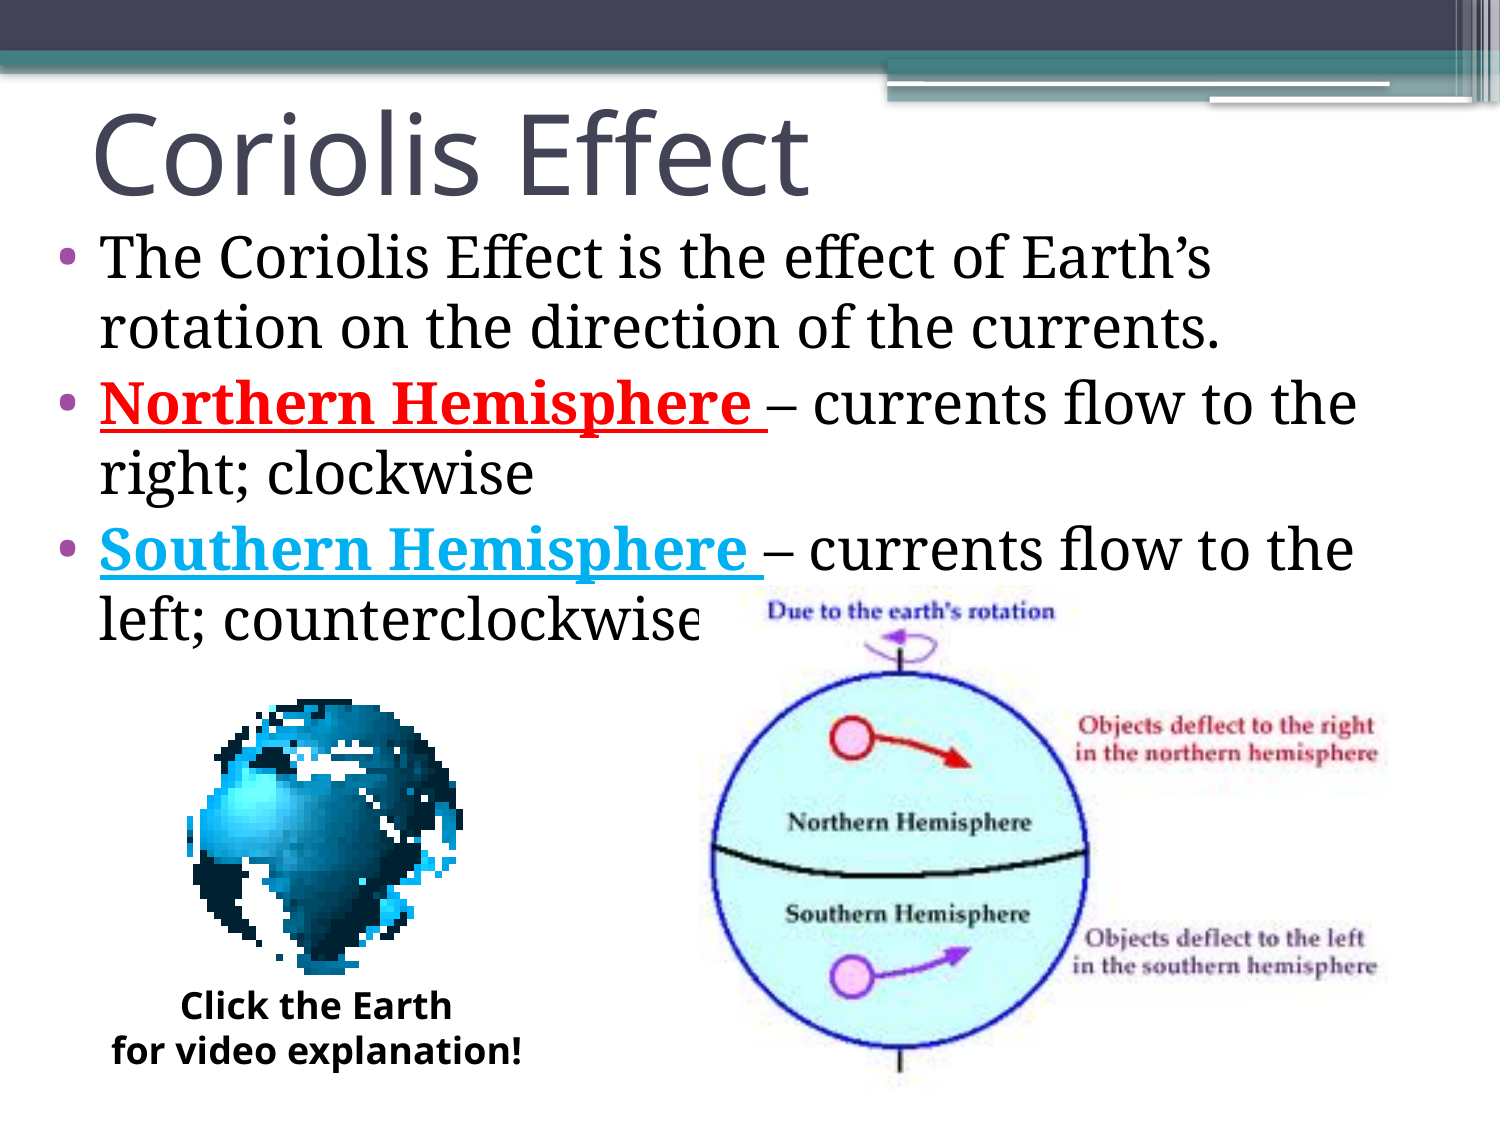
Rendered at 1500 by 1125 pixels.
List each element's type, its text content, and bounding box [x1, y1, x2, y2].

title Coriolis Effect [75, 62, 1425, 238]
picture [332, 741, 372, 753]
text_box Click the Earth for video explanation! [96, 974, 538, 1080]
list The Coriolis Effect is the effect of Earth’s rotation on the direction of the currents. Northern Hemisphere – currents flow to the right; clockwise Southern Hemisphere – currents flow to the left; counterclockwise [24, 212, 1375, 1029]
picture [699, 585, 1388, 1093]
picture [187, 699, 463, 976]
